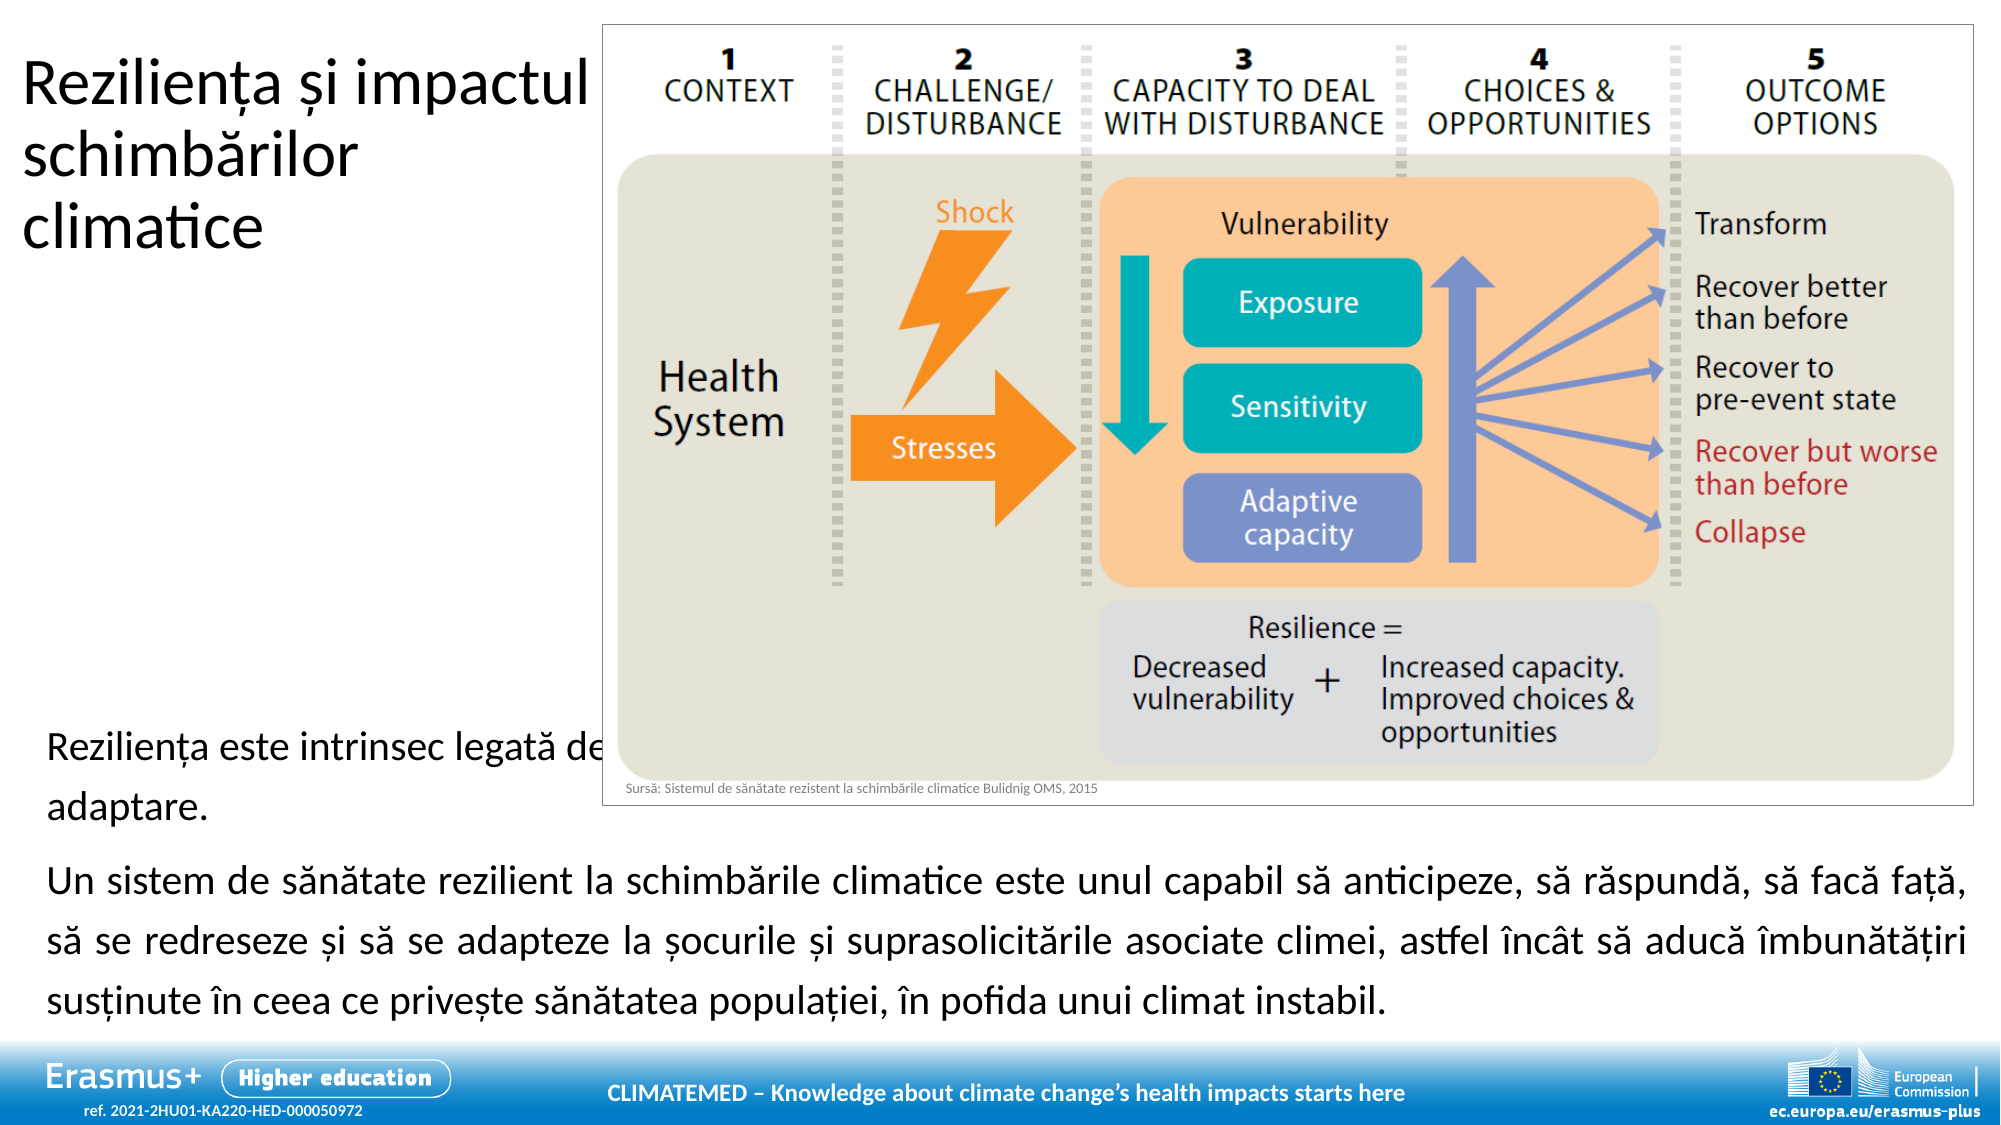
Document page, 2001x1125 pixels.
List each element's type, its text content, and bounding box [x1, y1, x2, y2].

list Reziliența este intrinsec legată de adaptare. [31, 701, 626, 835]
picture [0, 899, 2000, 1125]
text_box Un sistem de sănătate rezilient la schimbările climatice este unul capabil să anticipeze, să răspundă, să facă față, să se redreseze și să se adapteze la șocurile și suprasolicitările asociate climei, astfel încât să aducă îmbunătățiri susținute în ceea ce privește sănătatea populației, în pofida unui climat instabil. [31, 835, 1984, 1030]
picture [602, 25, 1974, 805]
title Reziliența și impactul schimbărilor climatice [7, 14, 619, 296]
